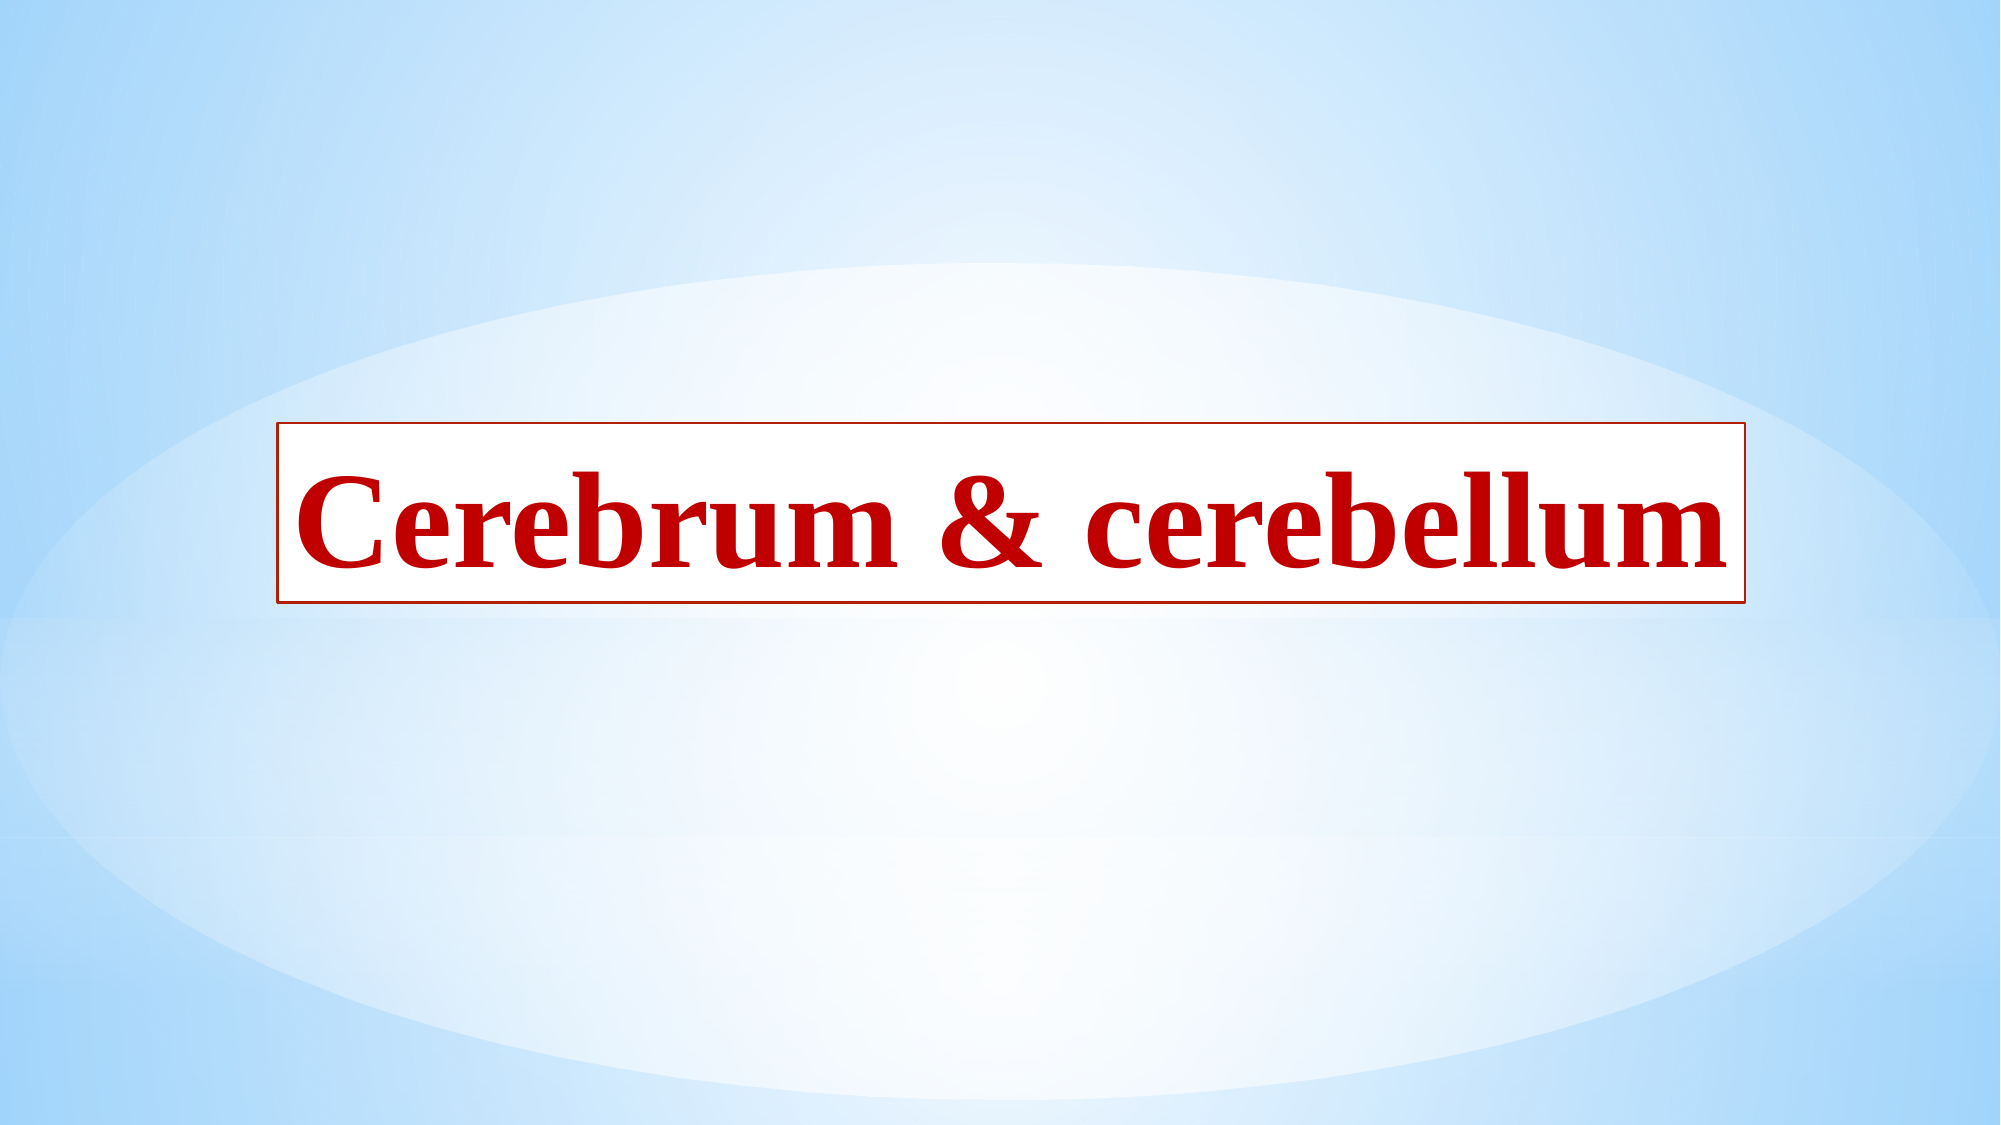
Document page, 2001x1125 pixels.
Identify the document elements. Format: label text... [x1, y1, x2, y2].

text_box Cerebrum & cerebellum [276, 422, 1746, 604]
